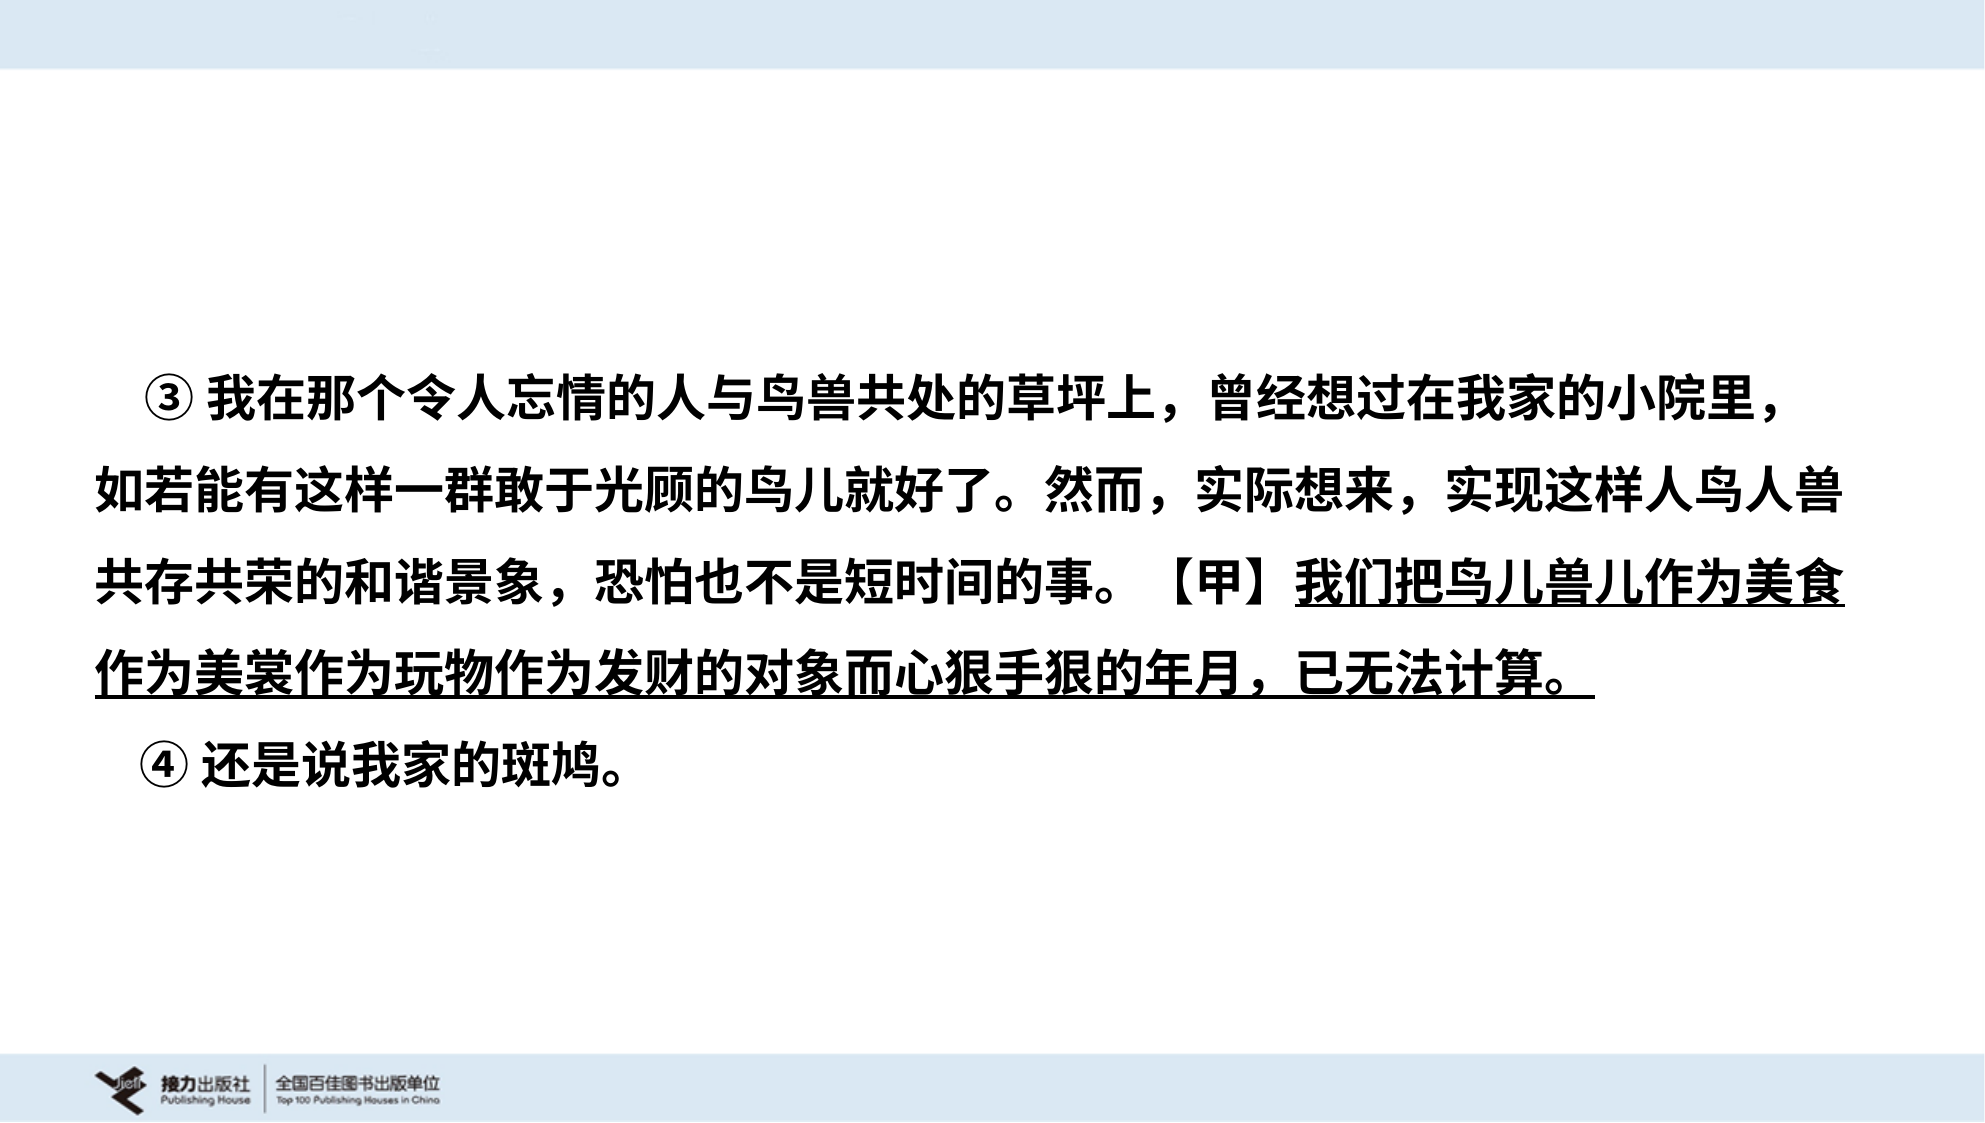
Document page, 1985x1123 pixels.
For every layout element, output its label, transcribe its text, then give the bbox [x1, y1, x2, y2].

picture [0, 0, 1985, 1122]
text_box ③我在那个令人忘情的人与鸟兽共处的草坪上，曾经想过在我家的小院里， 如若能有这样一群敢于光顾的鸟儿就好了。然而，实际想来，实现这样人鸟人兽 共存共荣的和谐景象，恐怕也不是短时间的事。【甲】我们把鸟儿兽儿作为美食 作为美裳作为玩物作为发财的对象而心狠手狠的年月，已无法计算。 ④还是说我家的斑鸠。 [94, 335, 1892, 794]
